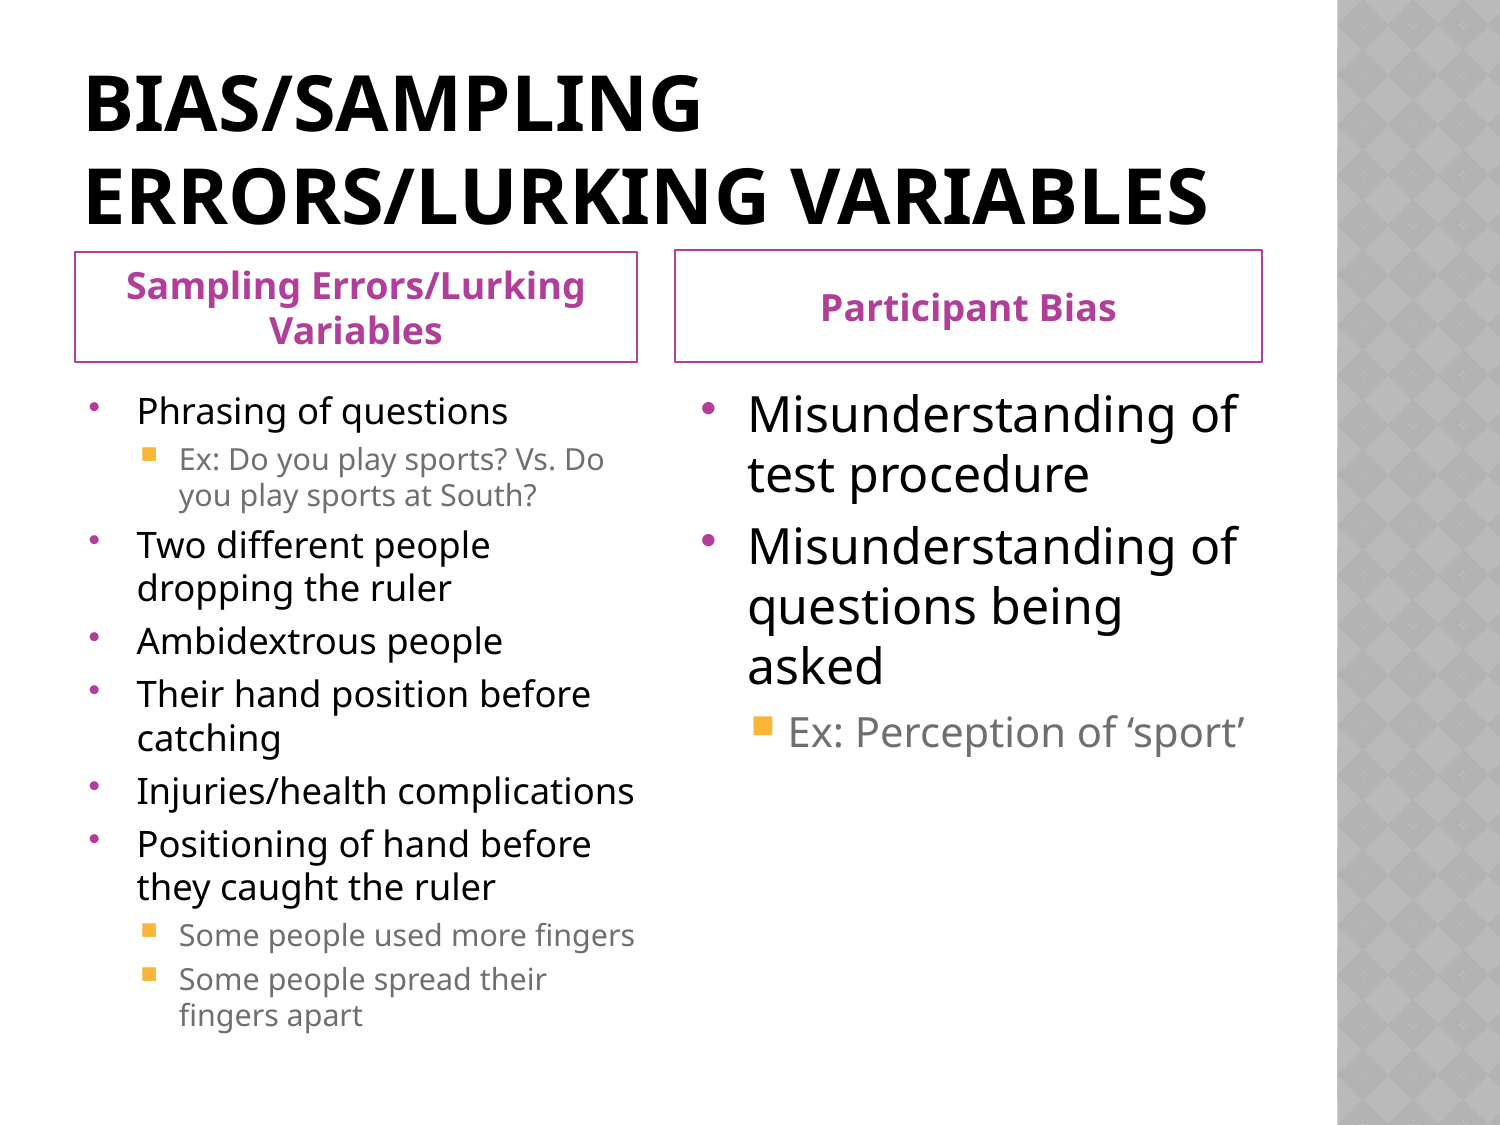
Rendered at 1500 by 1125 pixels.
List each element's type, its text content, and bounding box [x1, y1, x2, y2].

list Sampling Errors/Lurking Variables [74, 251, 638, 363]
list Misunderstanding of test procedure Misunderstanding of questions being asked Ex: Perception of ‘sport’ [687, 375, 1265, 1050]
list Participant Bias [674, 249, 1263, 363]
title Bias/Sampling Errors/Lurking Variables [75, 52, 1263, 240]
list Phrasing of questions Ex: Do you play sports? Vs. Do you play sports at South? Two different people dropping the ruler Ambidextrous people Their hand position before catching Injuries/health complications Positioning of hand before they caught the ruler Some people used more fingers Some people spread their fingers apart [75, 380, 653, 1056]
